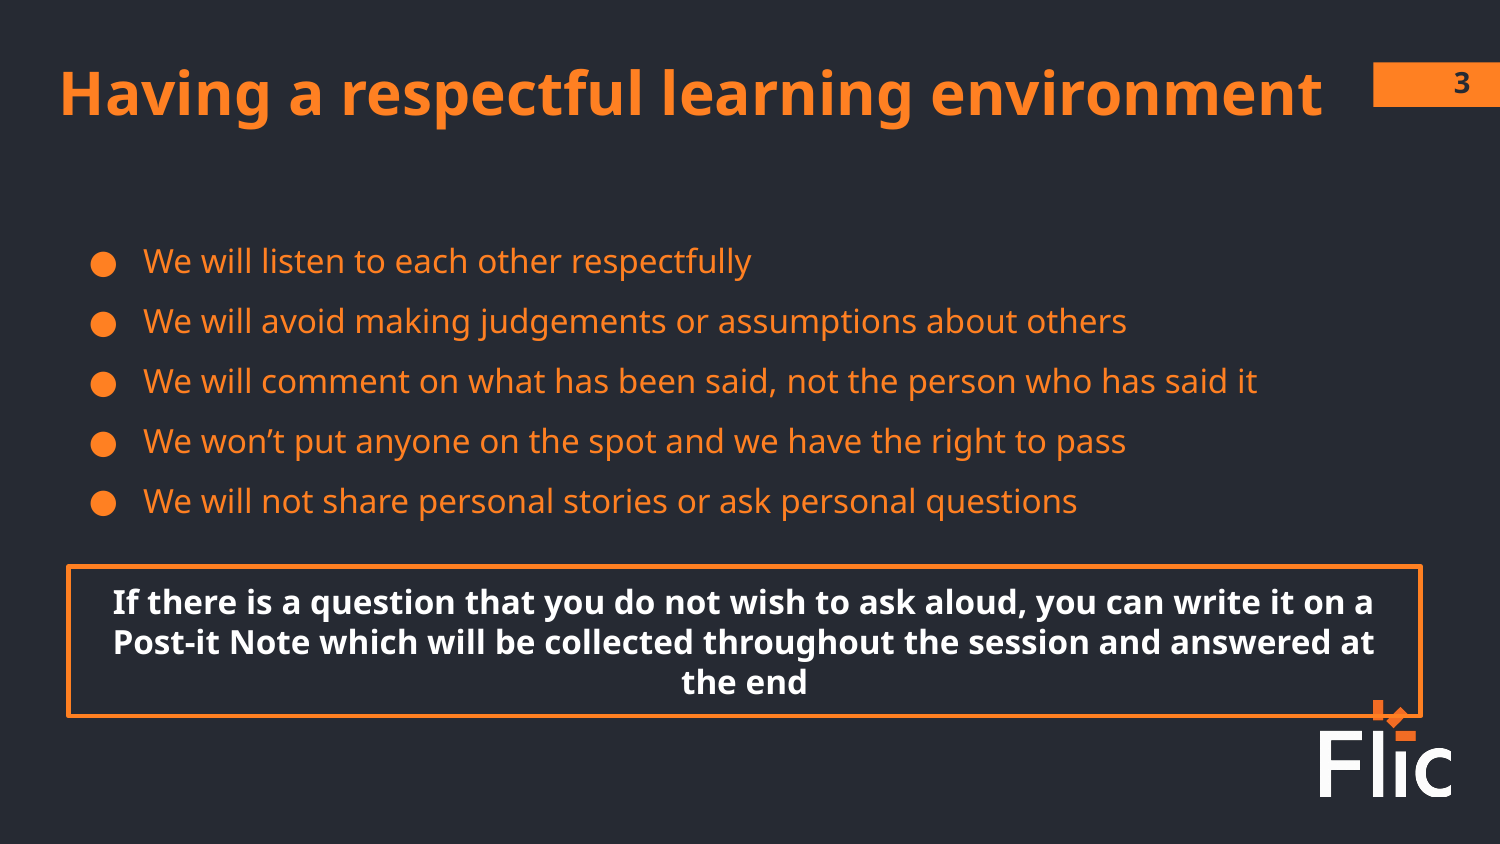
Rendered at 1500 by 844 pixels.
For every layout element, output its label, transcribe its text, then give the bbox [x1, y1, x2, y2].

slide_number ‹#› [1423, 66, 1500, 104]
picture [1320, 700, 1451, 797]
text_box Having a respectful learning environment [59, 44, 1377, 173]
text_box We will listen to each other respectfully We will avoid making judgements or assumptions about others We will comment on what has been said, not the person who has said it We won’t put anyone on the spot and we have the right to pass We will not share personal stories or ask personal questions [53, 205, 1307, 536]
text_box If there is a question that you do not wish to ask aloud, you can write it on a Post-it Note which will be collected throughout the session and answered at the end [68, 566, 1421, 716]
